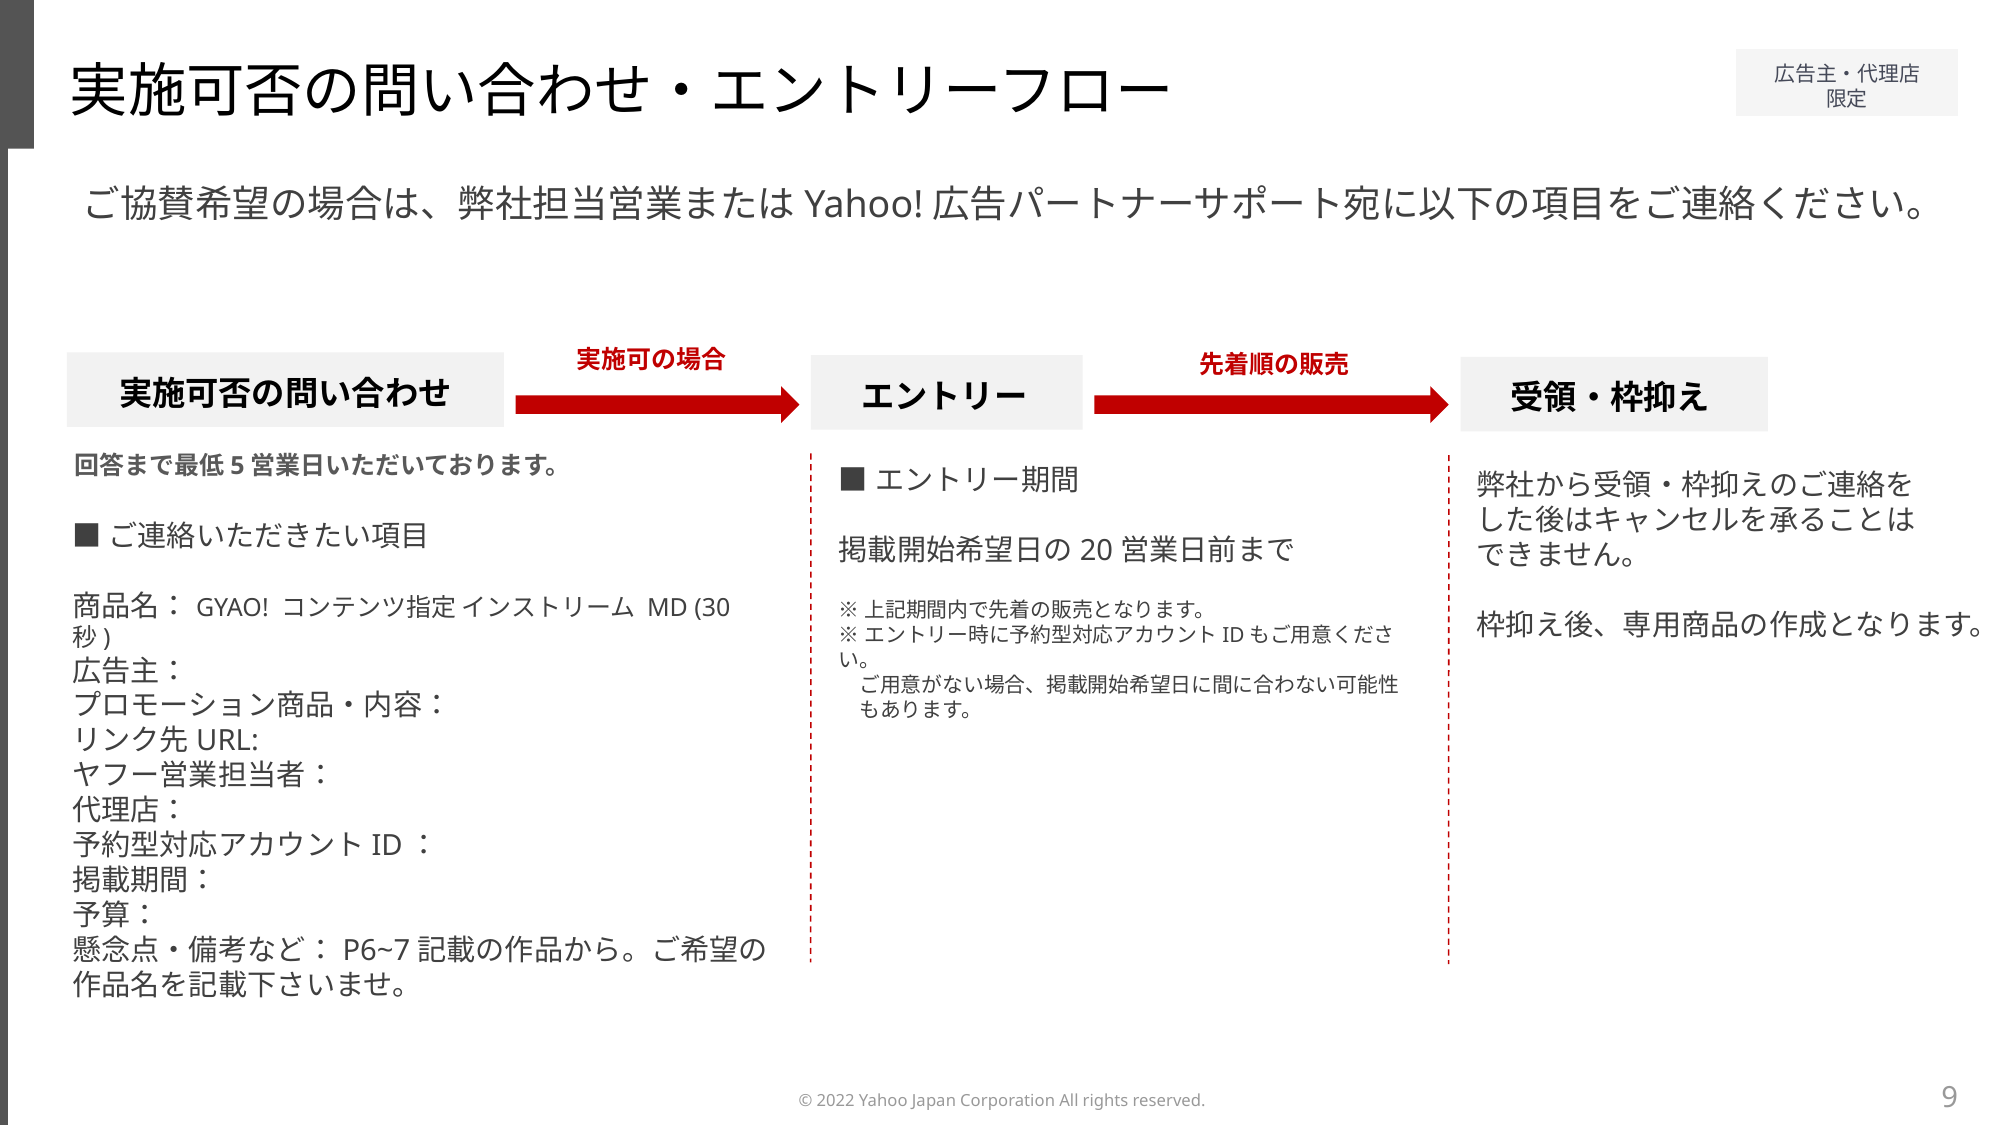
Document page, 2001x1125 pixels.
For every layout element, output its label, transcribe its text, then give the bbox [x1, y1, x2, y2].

slide_number 9 [1803, 1070, 1973, 1125]
text_box 実施可の場合 [497, 335, 806, 381]
text_box 回答まで最低5営業日いただいております。 [19, 442, 627, 488]
list 実施可否の問い合わせ・エントリーフロー [54, 21, 1656, 155]
text_box [809, 353, 1085, 432]
text_box ■ご連絡いただきたい項目 商品名：GYAO! コンテンツ指定 インストリーム MD (30秒) 広告主： プロモーション商品・内容： リンク先URL: ヤフー営業担当者： 代理店： 予約型対応アカウントID： 掲載期間： 予算： 懸念点・備考など：P6~7記載の作品から。ご希望の作品名を記載下さいませ。 [57, 509, 790, 1009]
text_box エントリー [846, 367, 1071, 423]
text_box ■エントリー期間 掲載開始希望日の20営業日前まで [824, 454, 1438, 609]
text_box 弊社から受領・枠抑えのご連絡を した後はキャンセルを承ることは できません。 枠抑え後、専用商品の作成となります。 [1461, 458, 2000, 649]
text_box 受領・枠抑え [1496, 369, 1756, 424]
text_box 先着順の販売 [1120, 340, 1428, 386]
text_box [65, 350, 506, 429]
text_box 実施可否の問い合わせ [90, 364, 481, 420]
text_box ご協賛希望の場合は、弊社担当営業またはYahoo!広告パートナーサポート宛に以下の項目をご連絡ください。 [68, 172, 2000, 233]
text_box [1459, 355, 1770, 433]
text_box [1092, 384, 1451, 426]
text_box [513, 384, 802, 425]
text_box ※上記期間内で先着の販売となります。 ※エントリー時に予約型対応アカウントIDもご用意ください。 ご用意がない場合、掲載開始希望日に間に合わない可能性 もあります。 [824, 589, 1427, 729]
